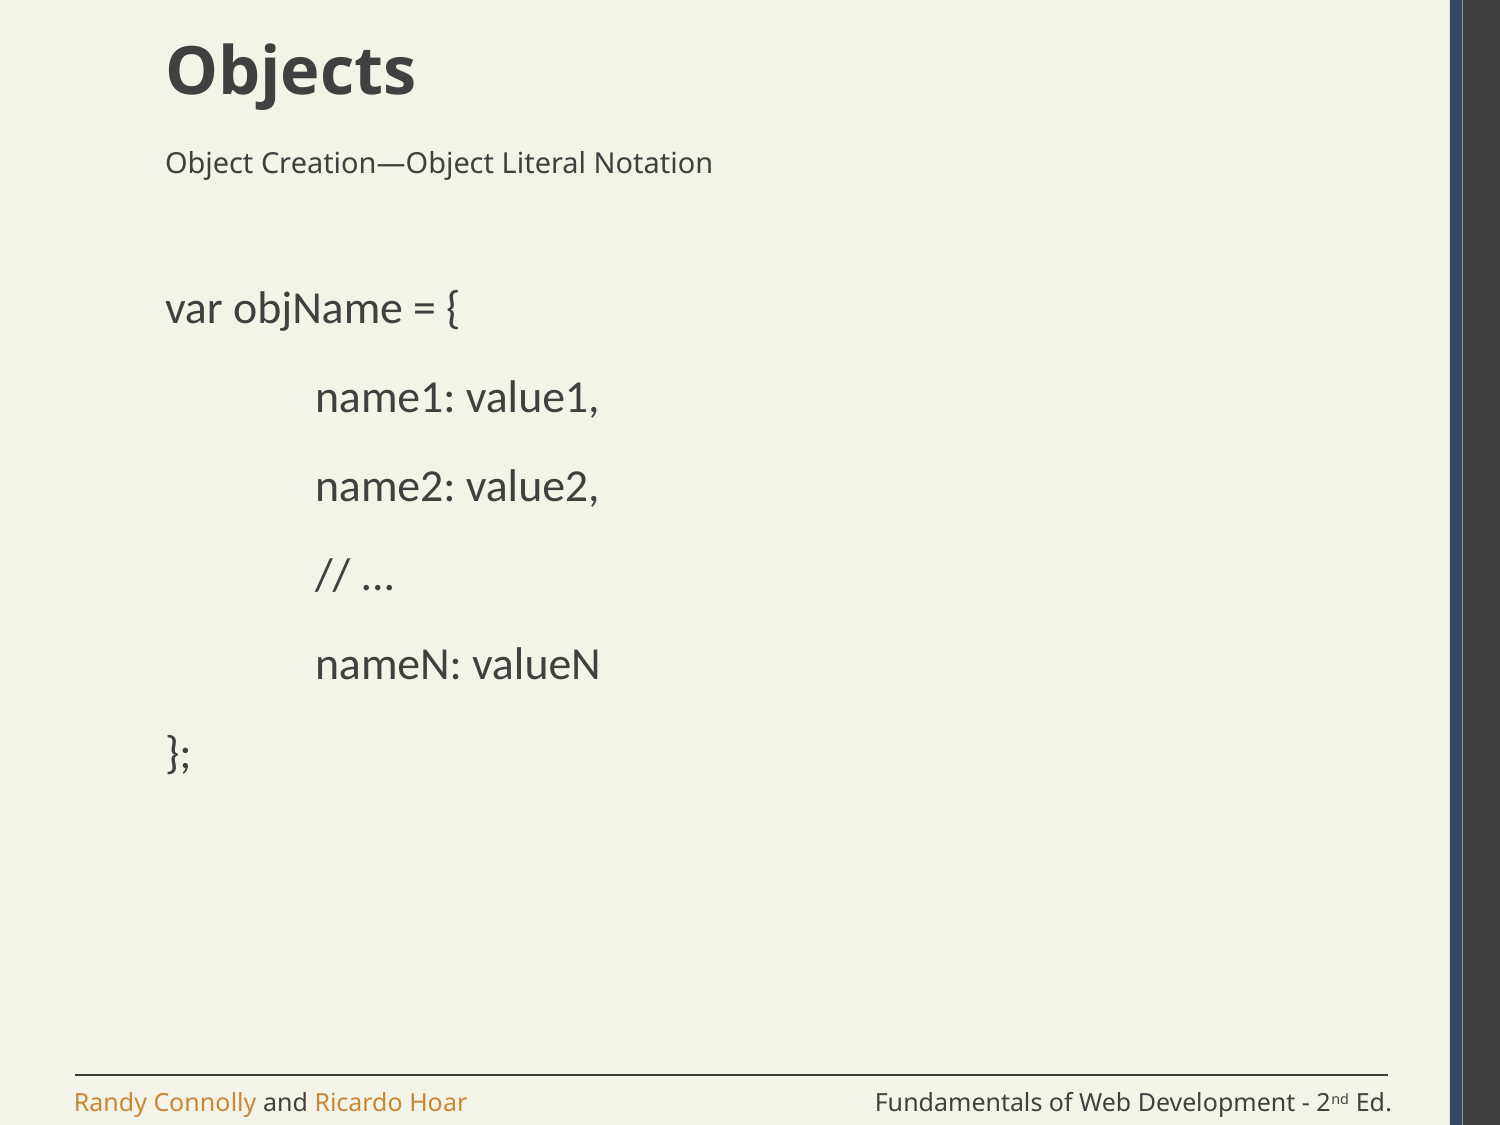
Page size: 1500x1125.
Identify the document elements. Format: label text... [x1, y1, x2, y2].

title Objects [150, 20, 1425, 188]
list Object Creation—Object Literal Notation [150, 137, 1200, 188]
list var objName = { name1: value1, name2: value2, // ... nameN: valueN }; [150, 270, 1200, 1013]
